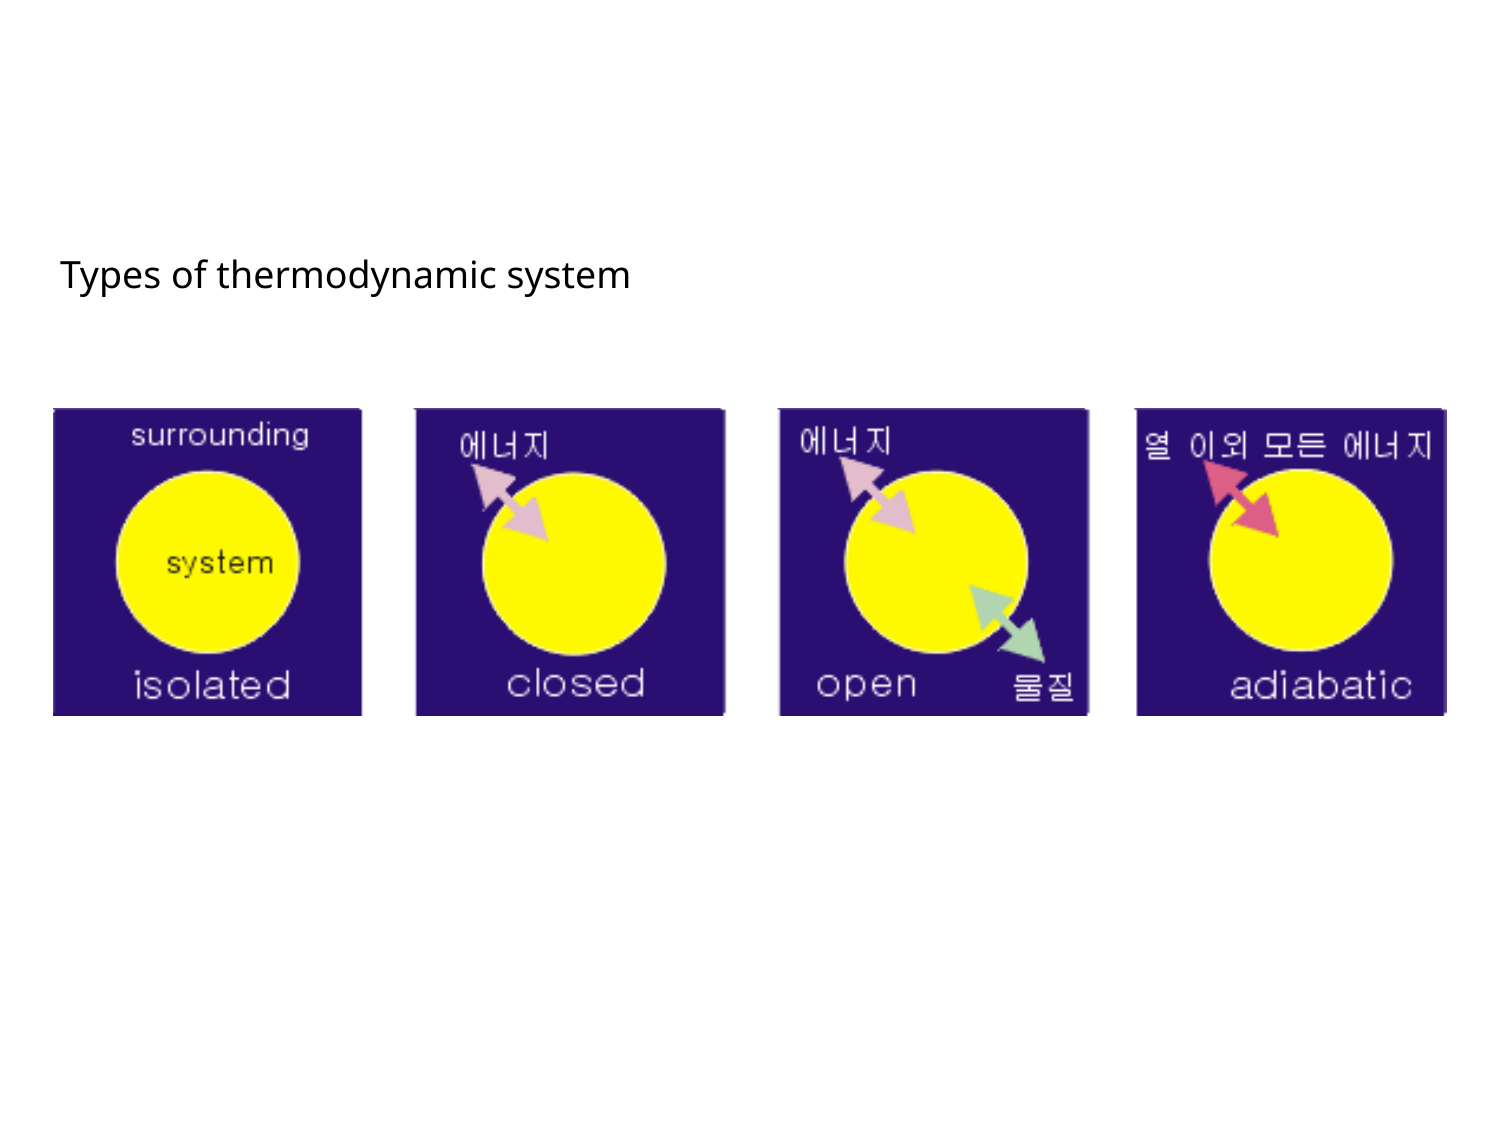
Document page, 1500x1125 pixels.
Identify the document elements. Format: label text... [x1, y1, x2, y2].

picture [53, 408, 1447, 717]
text_box Types of thermodynamic system [45, 243, 647, 304]
